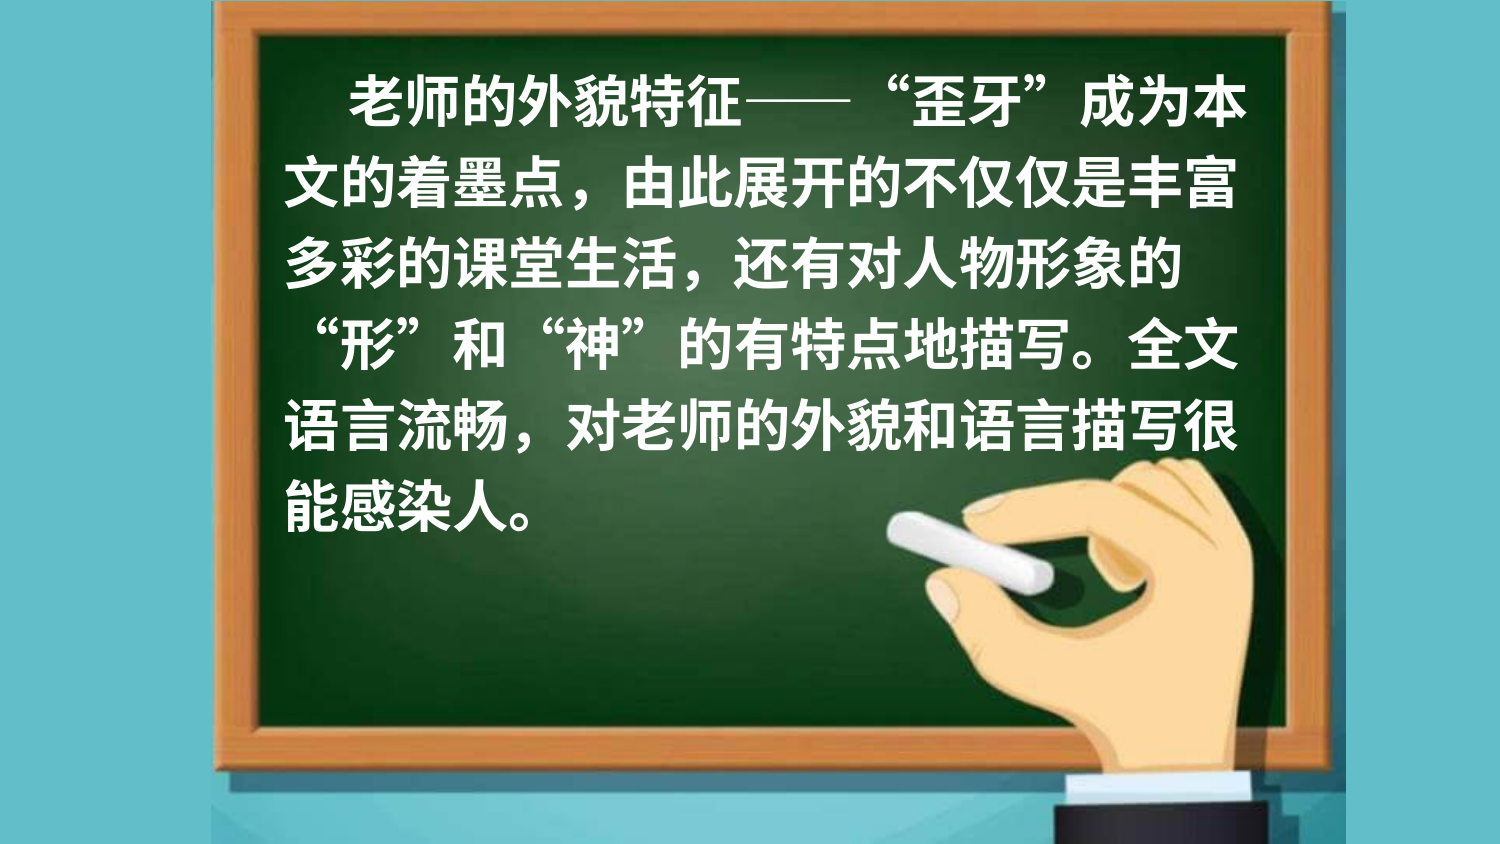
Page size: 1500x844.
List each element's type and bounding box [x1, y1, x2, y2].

picture [211, 1, 1346, 844]
